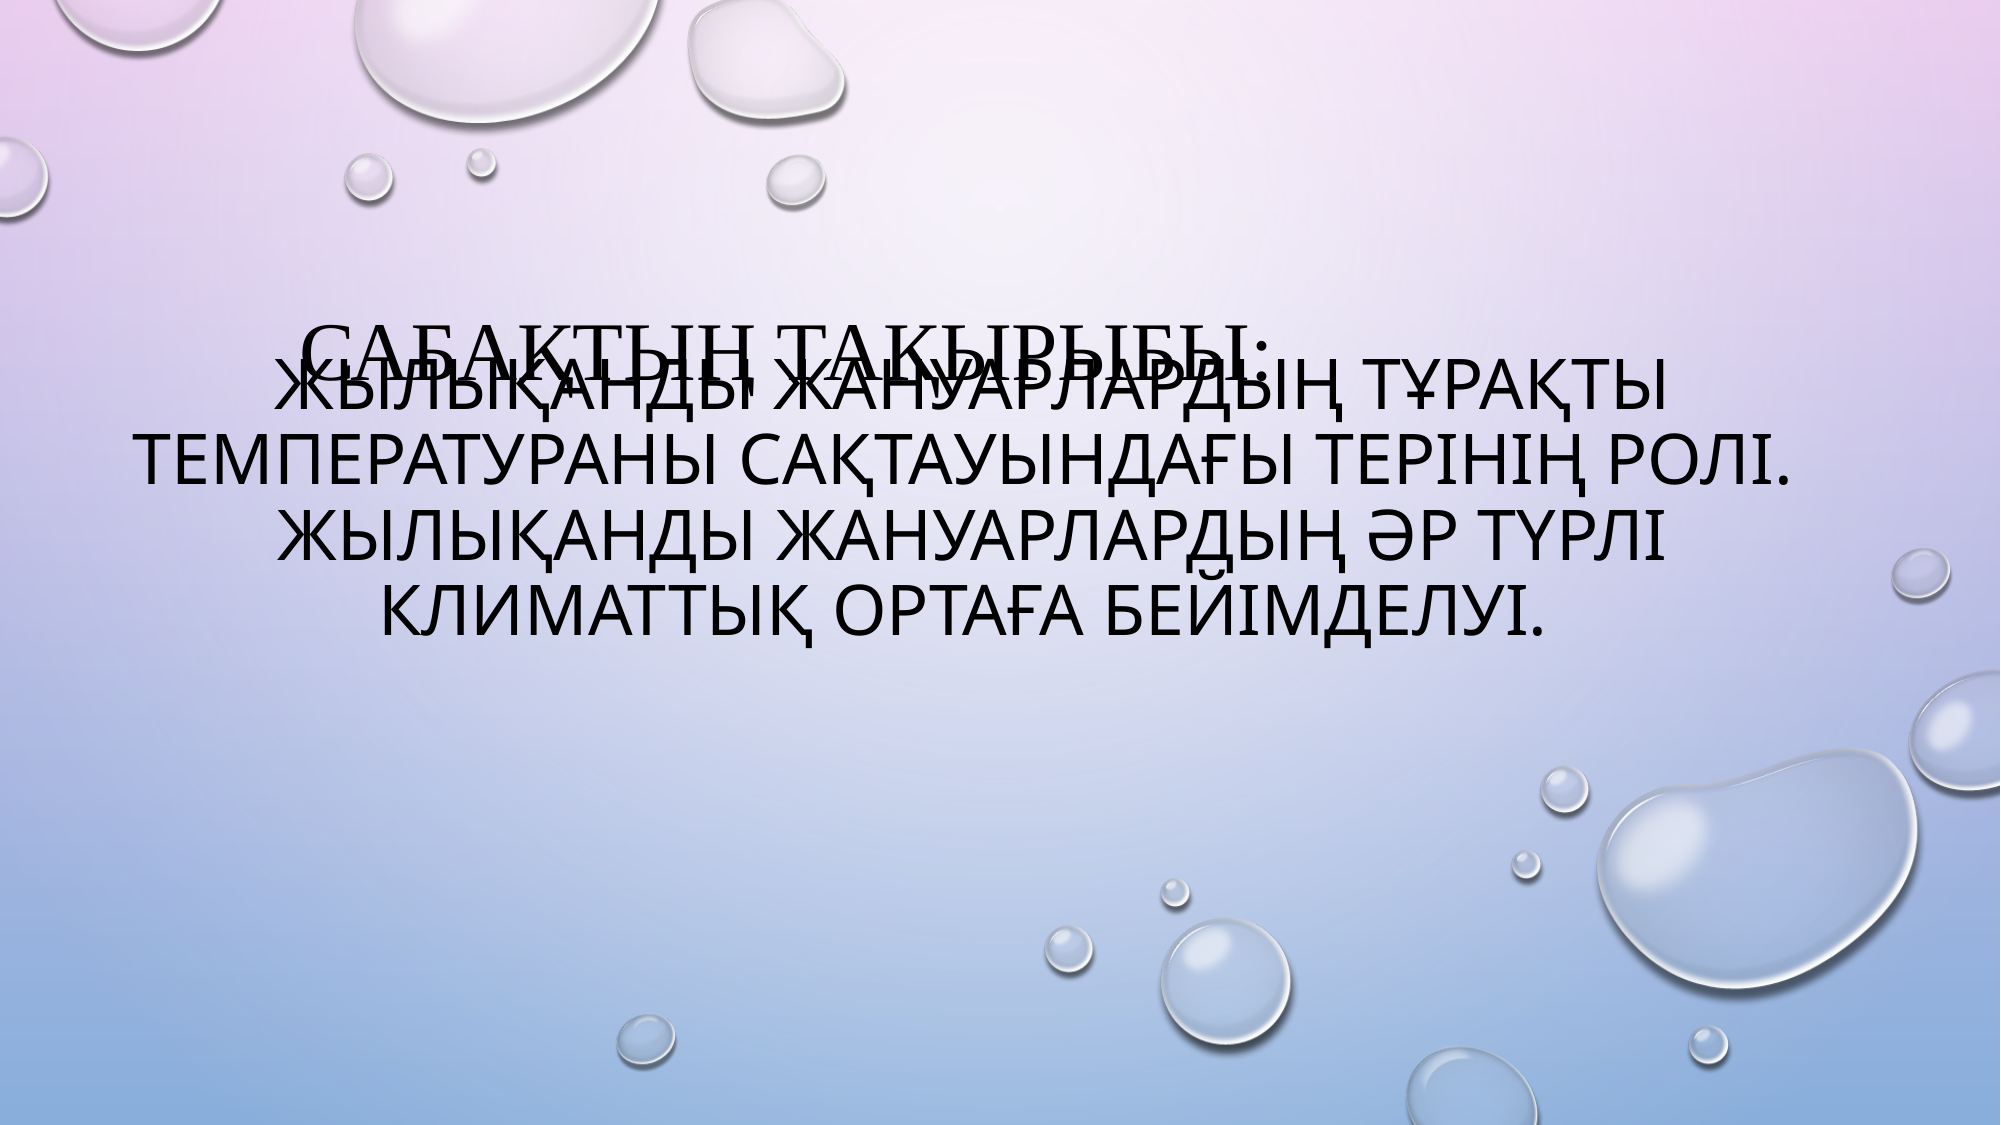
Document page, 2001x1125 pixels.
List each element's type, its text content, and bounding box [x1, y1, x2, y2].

title Жылықанды жануарлардың тұрақты температураны сақтауындағы терінің ролі. Жылықанды жануарлардың әр түрлі климаттық ортаға бейімделуі. [73, 339, 1872, 659]
picture [0, 0, 2000, 1125]
subtitle Сабақтың тақырыбы: [73, 269, 1500, 495]
